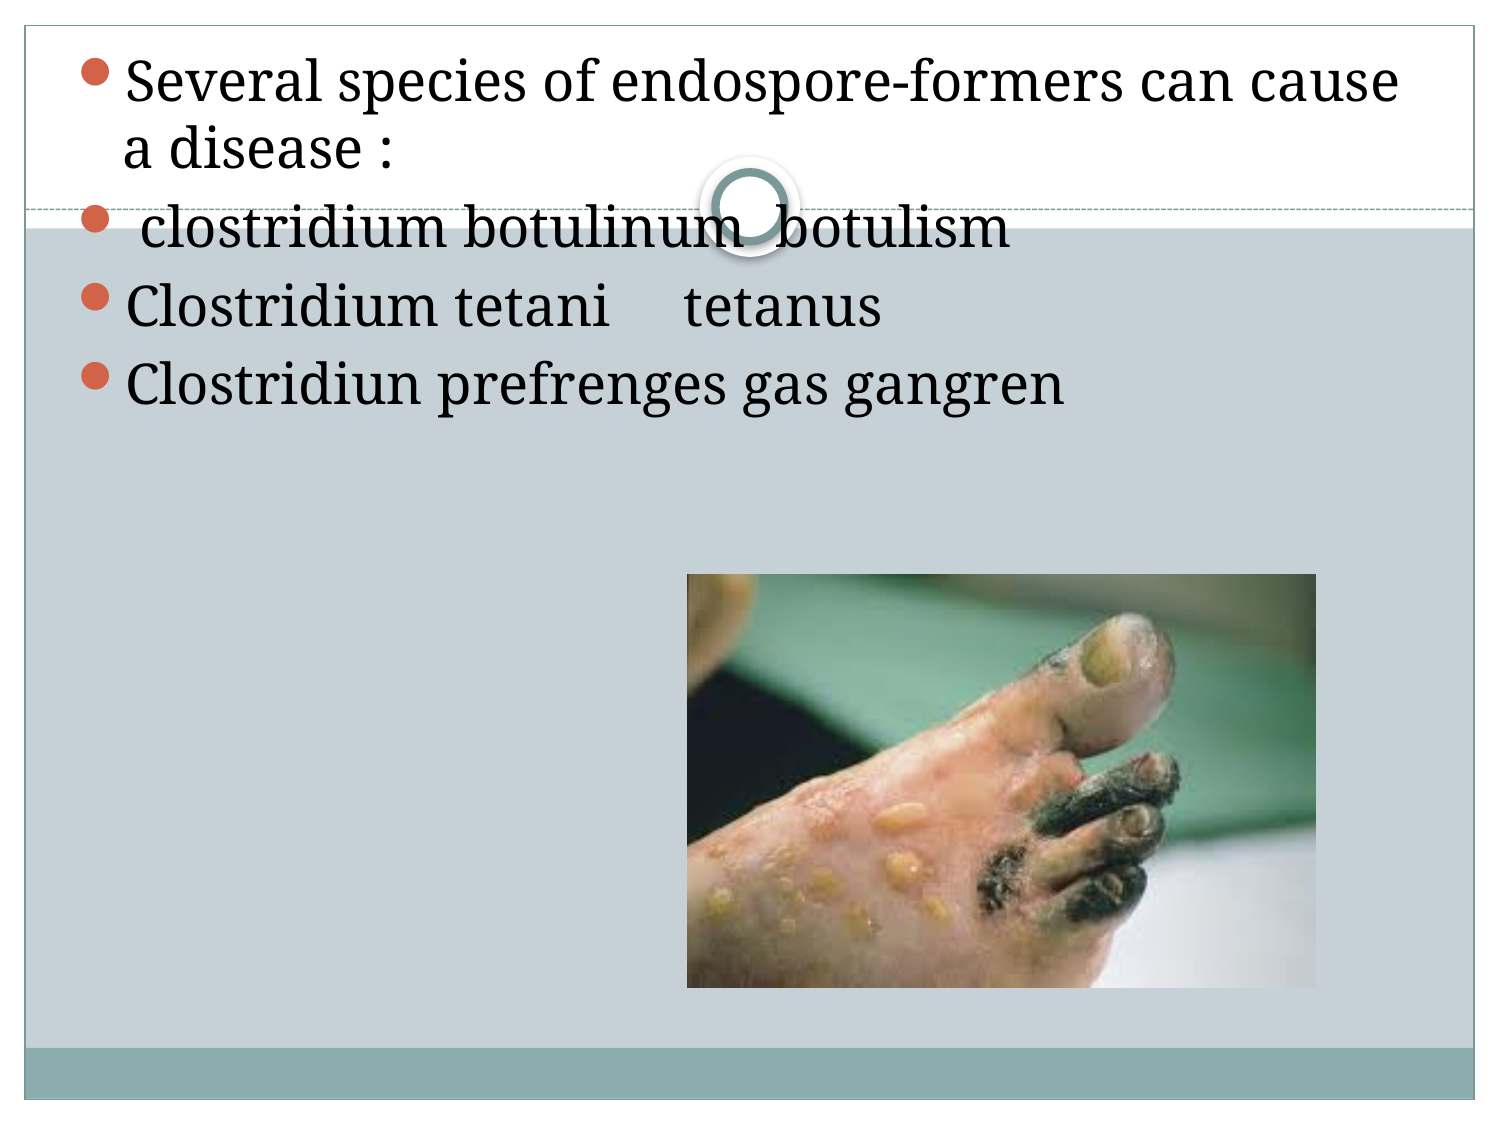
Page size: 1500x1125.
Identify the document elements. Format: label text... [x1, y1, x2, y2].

list Several species of endospore-formers can cause a disease : clostridium botulinum botulism Clostridium tetani tetanus Clostridiun prefrenges gas gangren [62, 37, 1425, 1005]
picture [687, 574, 1316, 988]
